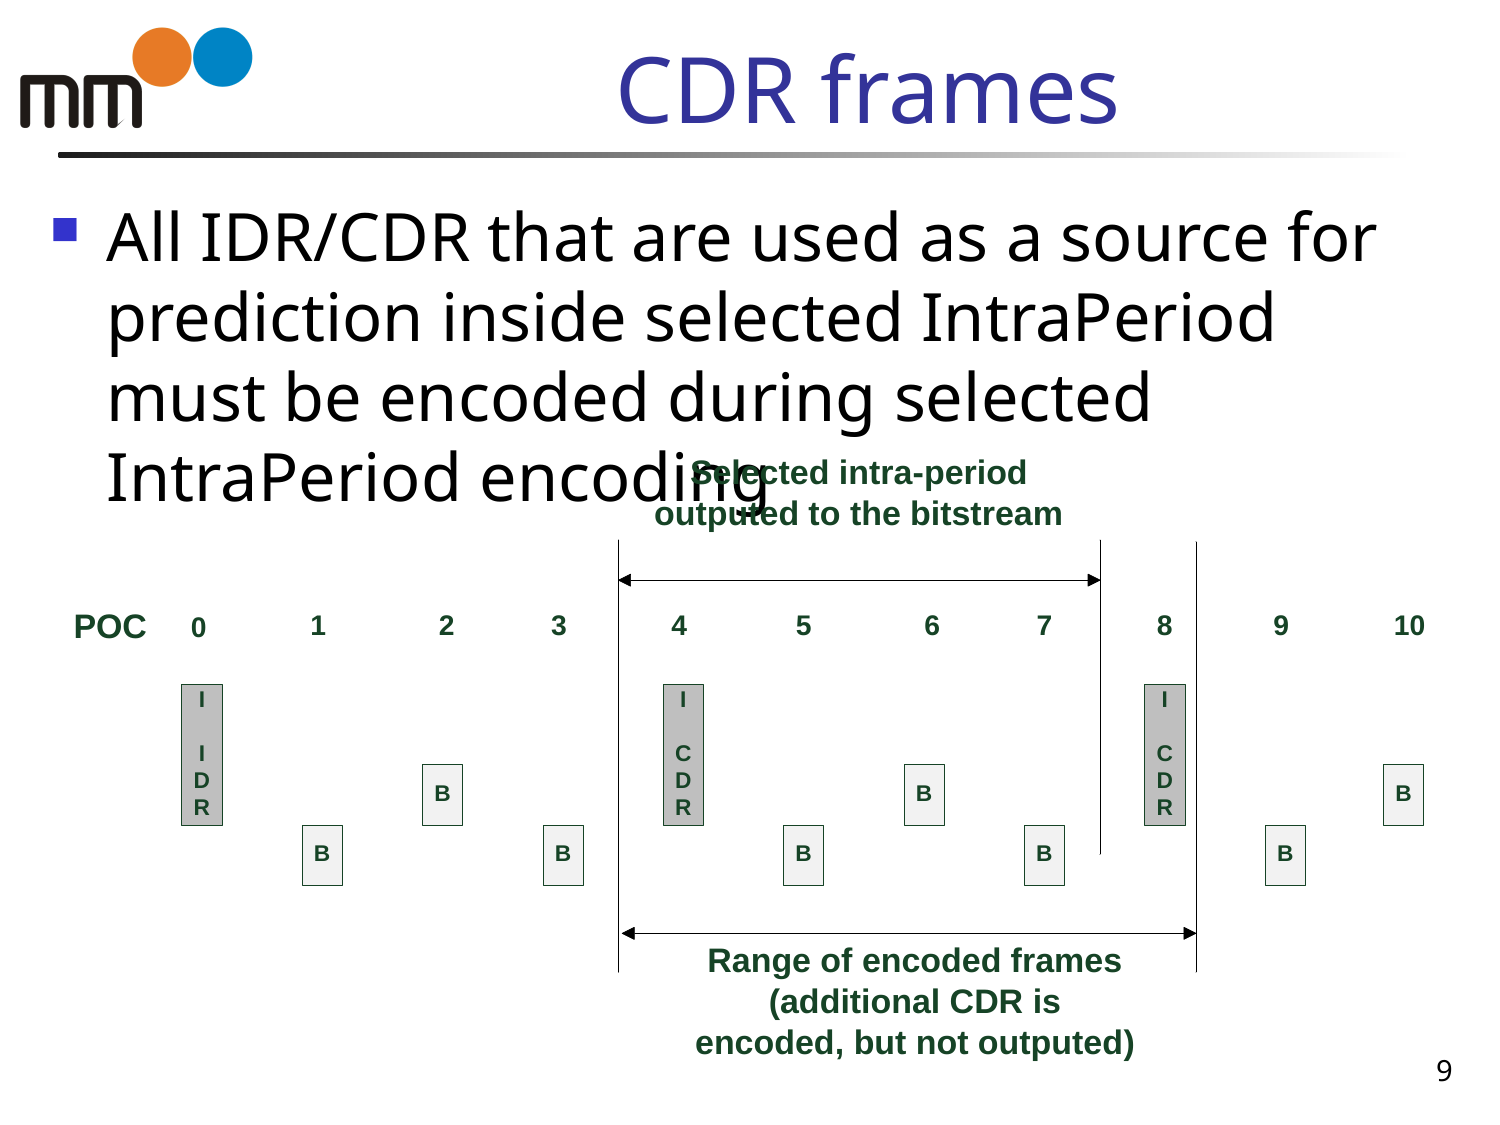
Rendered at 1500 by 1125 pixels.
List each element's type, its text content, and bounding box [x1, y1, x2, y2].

list All IDR/CDR that are used as a source for prediction inside selected IntraPeriod must be encoded during selected IntraPeriod encoding [35, 187, 1469, 1006]
title CDR frames [269, 23, 1468, 150]
slide_number 9 [1154, 1023, 1468, 1100]
picture [70, 445, 1429, 1068]
